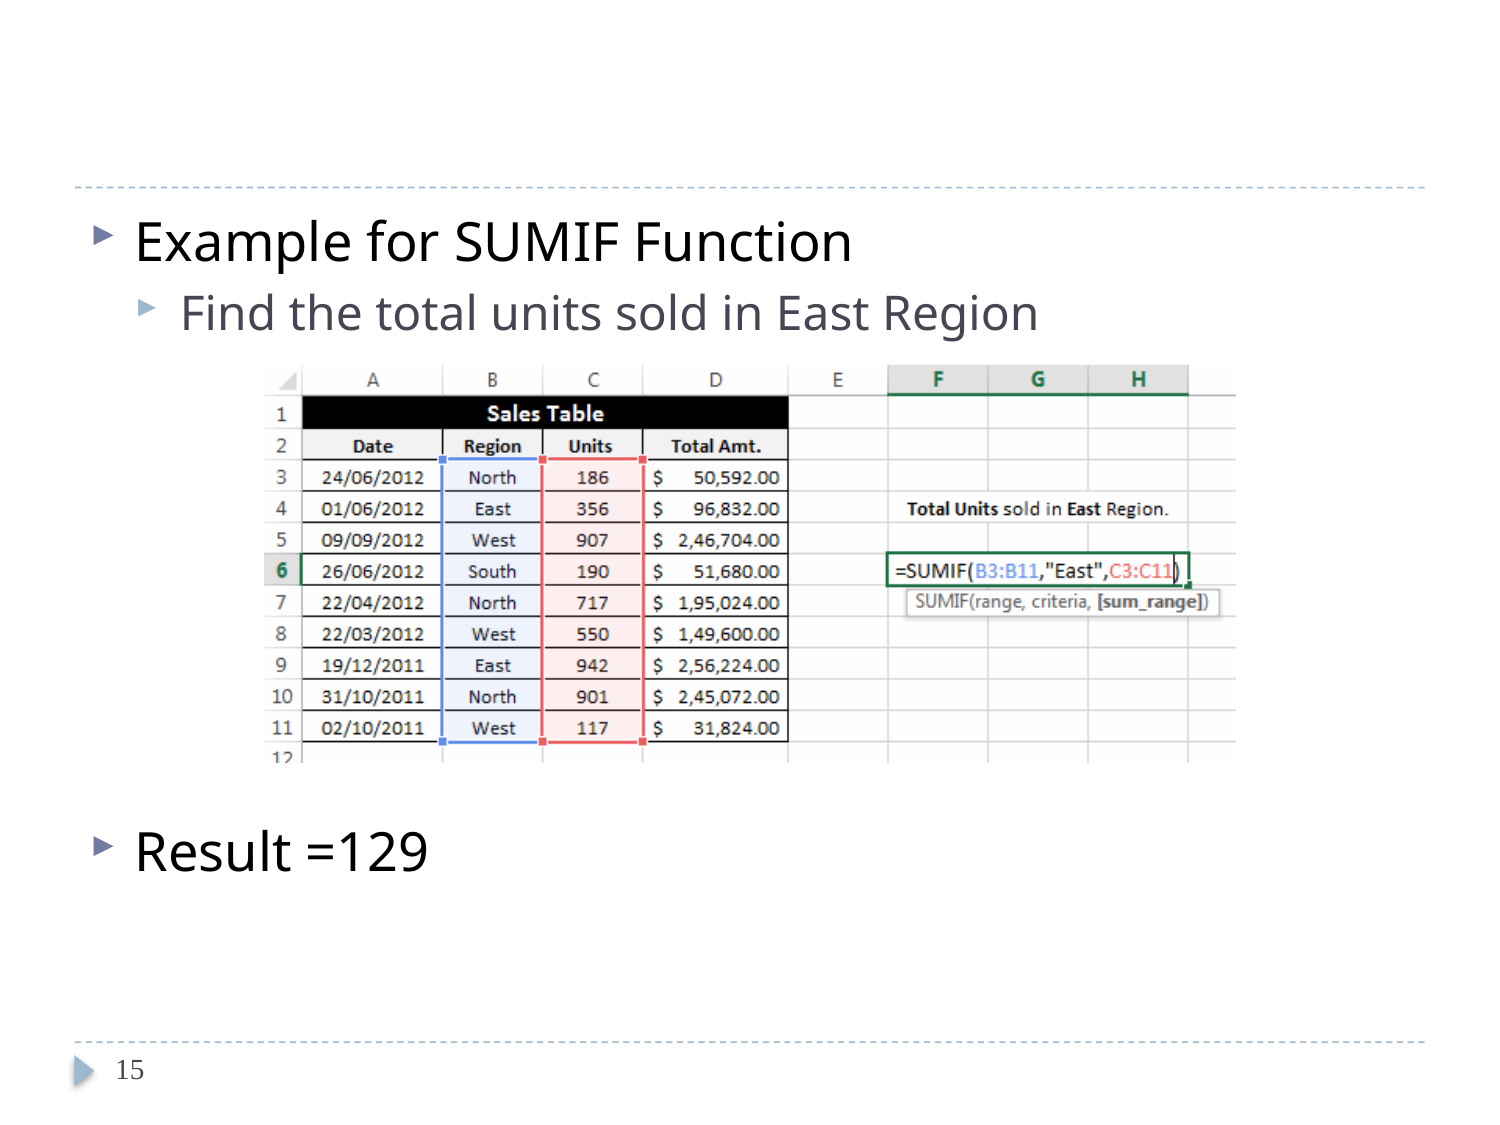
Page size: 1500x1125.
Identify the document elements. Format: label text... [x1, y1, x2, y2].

picture [263, 362, 1237, 763]
list Example for SUMIF Function Find the total units sold in East Region Result =129 [74, 199, 1426, 1011]
slide_number 15 [100, 1042, 426, 1103]
